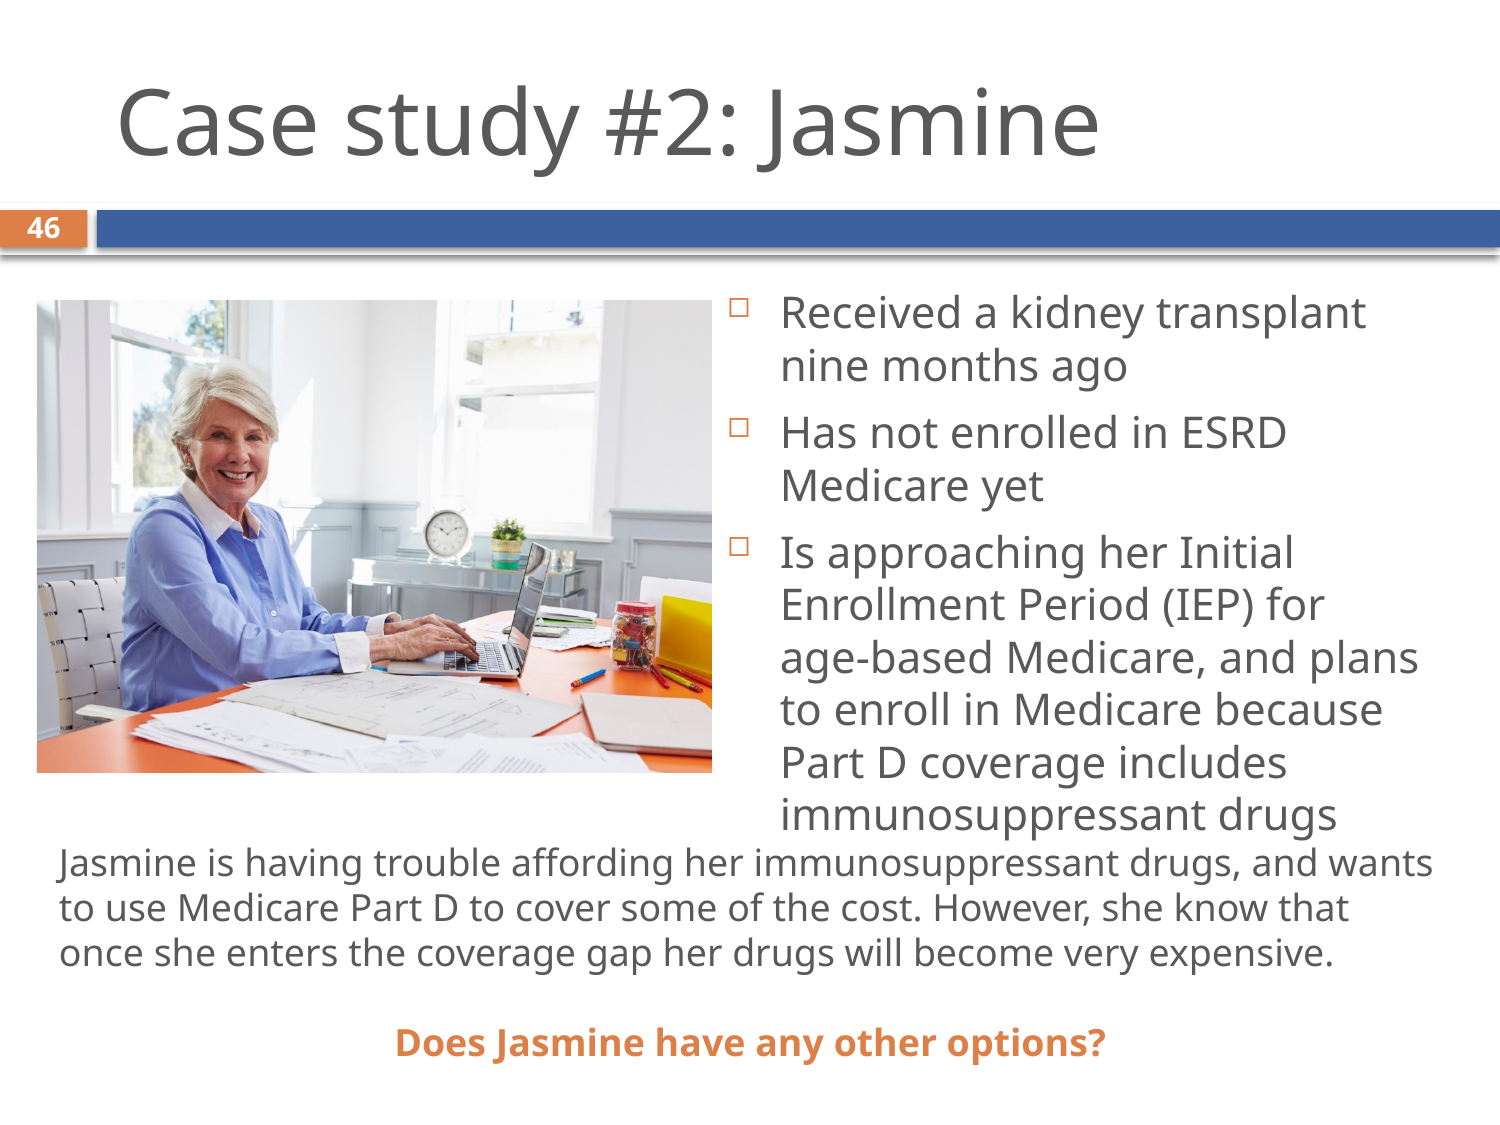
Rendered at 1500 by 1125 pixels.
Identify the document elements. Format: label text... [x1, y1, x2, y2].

text_box Jasmine is having trouble affording her immunosuppressant drugs, and wants to use Medicare Part D to cover some of the cost. However, she know that once she enters the coverage gap her drugs will become very expensive. Does Jasmine have any other options? [44, 831, 1458, 1072]
slide_number 46 [0, 208, 88, 249]
picture [36, 300, 713, 774]
list Received a kidney transplant nine months ago Has not enrolled in ESRD Medicare yet Is approaching her Initial Enrollment Period (IEP) for age-based Medicare, and plans to enroll in Medicare because Part D coverage includes immunosuppressant drugs [712, 277, 1438, 831]
title Case study #2: Jasmine [100, 37, 1438, 200]
